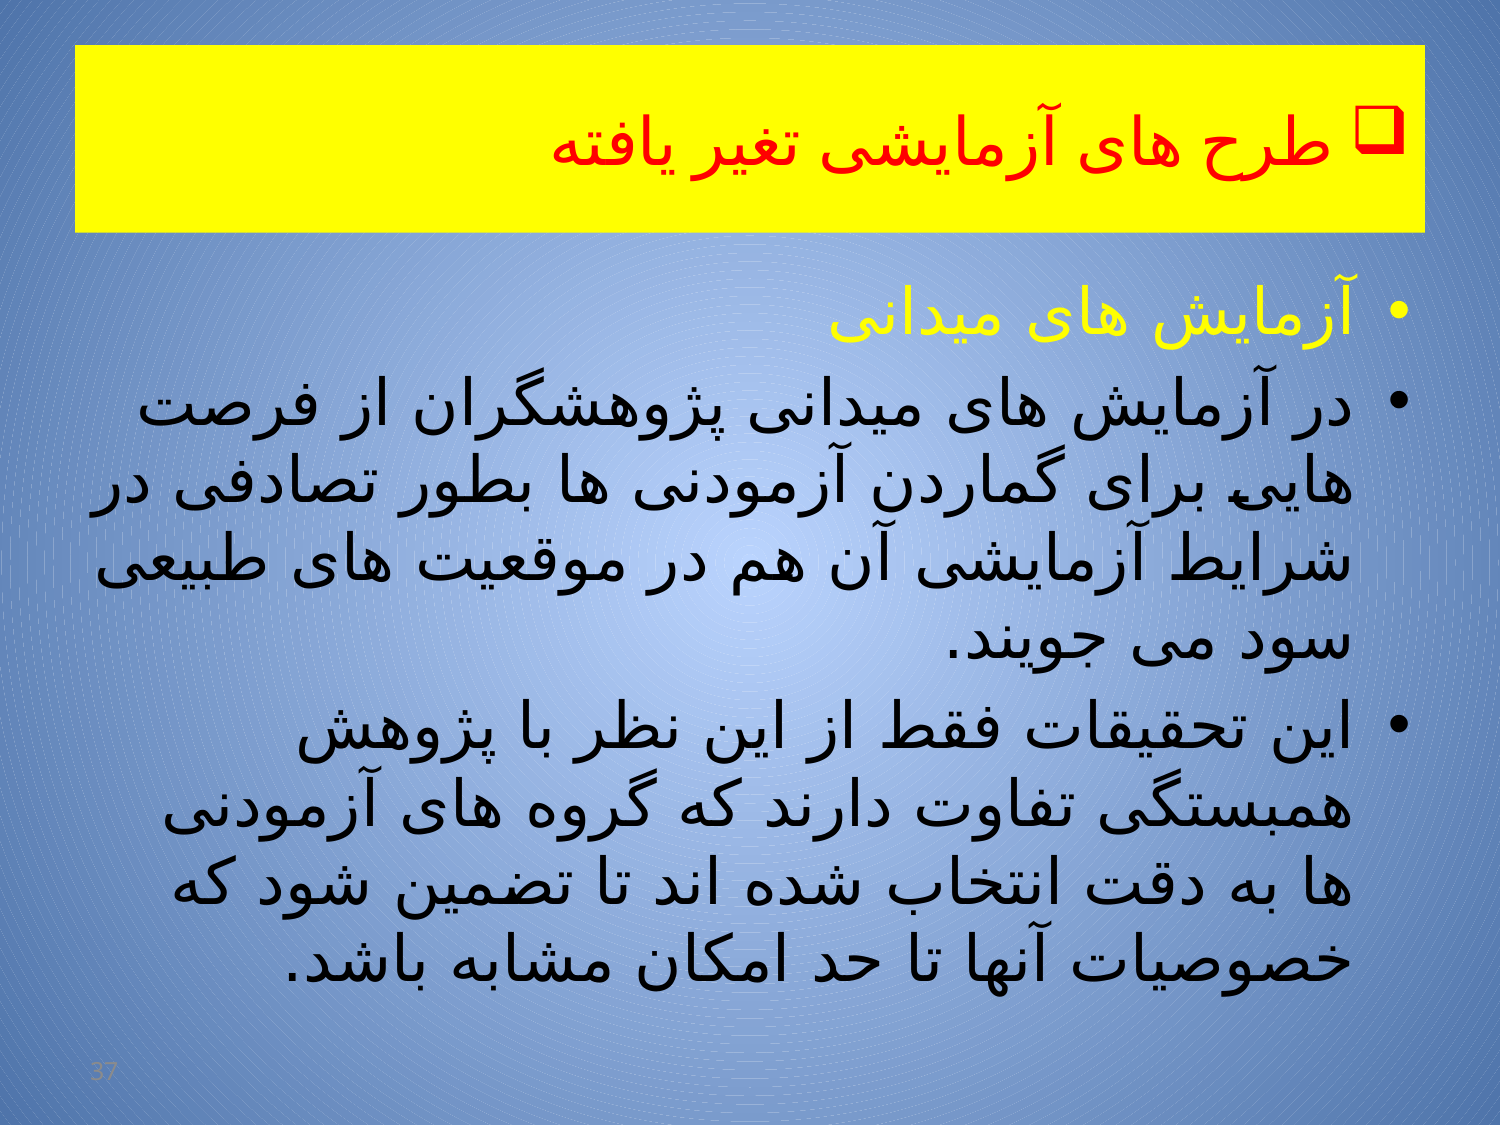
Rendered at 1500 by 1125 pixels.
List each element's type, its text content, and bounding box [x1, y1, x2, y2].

slide_number 37 [75, 1042, 425, 1103]
title طرح های آزمایشی تغیر یافته [75, 45, 1425, 233]
list آزمایش های میدانی در آزمایش های میدانی پژوهشگران از فرصت هایی برای گماردن آزمودنی ها بطور تصادفی در شرایط آزمایشی آن هم در موقعیت های طبیعی سود می جویند. این تحقیقات فقط از این نظر با پژوهش همبستگی تفاوت دارند که گروه های آزمودنی ها به دقت انتخاب شده اند تا تضمین شود که خصوصیات آنها تا حد امکان مشابه باشد. [75, 262, 1425, 1005]
